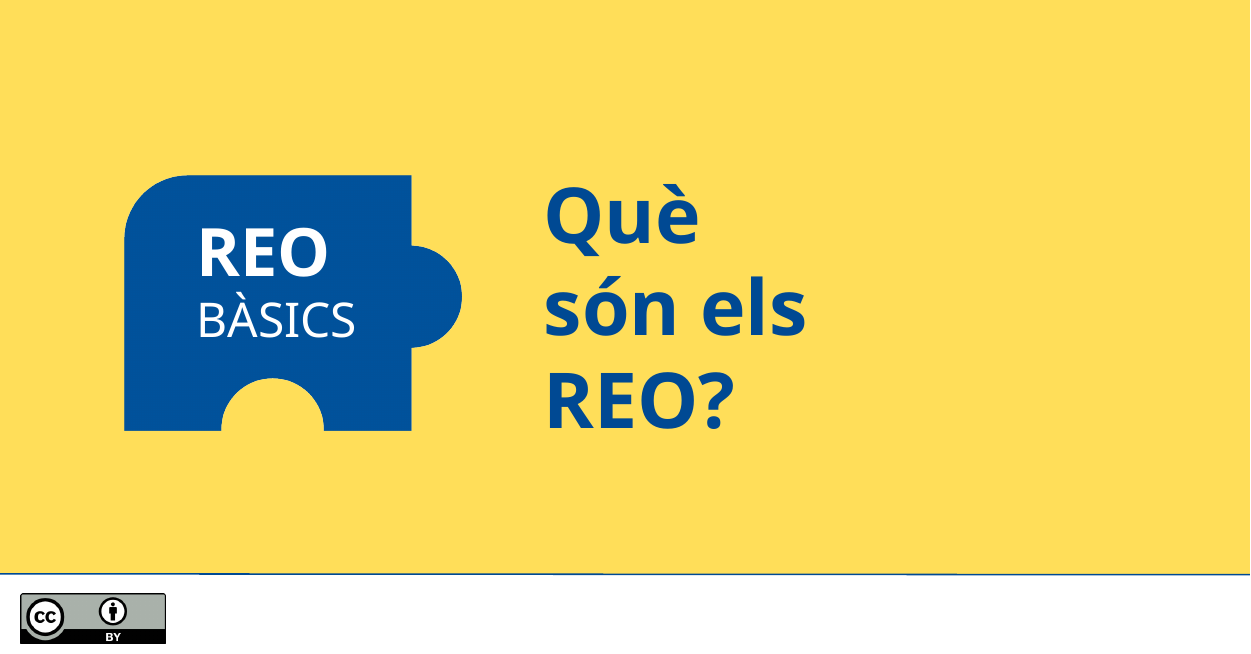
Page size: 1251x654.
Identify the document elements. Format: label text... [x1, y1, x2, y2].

text_box [0, 582, 1250, 654]
picture [20, 592, 166, 645]
text_box Què són els REO? [531, 154, 880, 456]
text_box REO BÀSICS [466, 194, 698, 363]
picture [124, 174, 462, 432]
